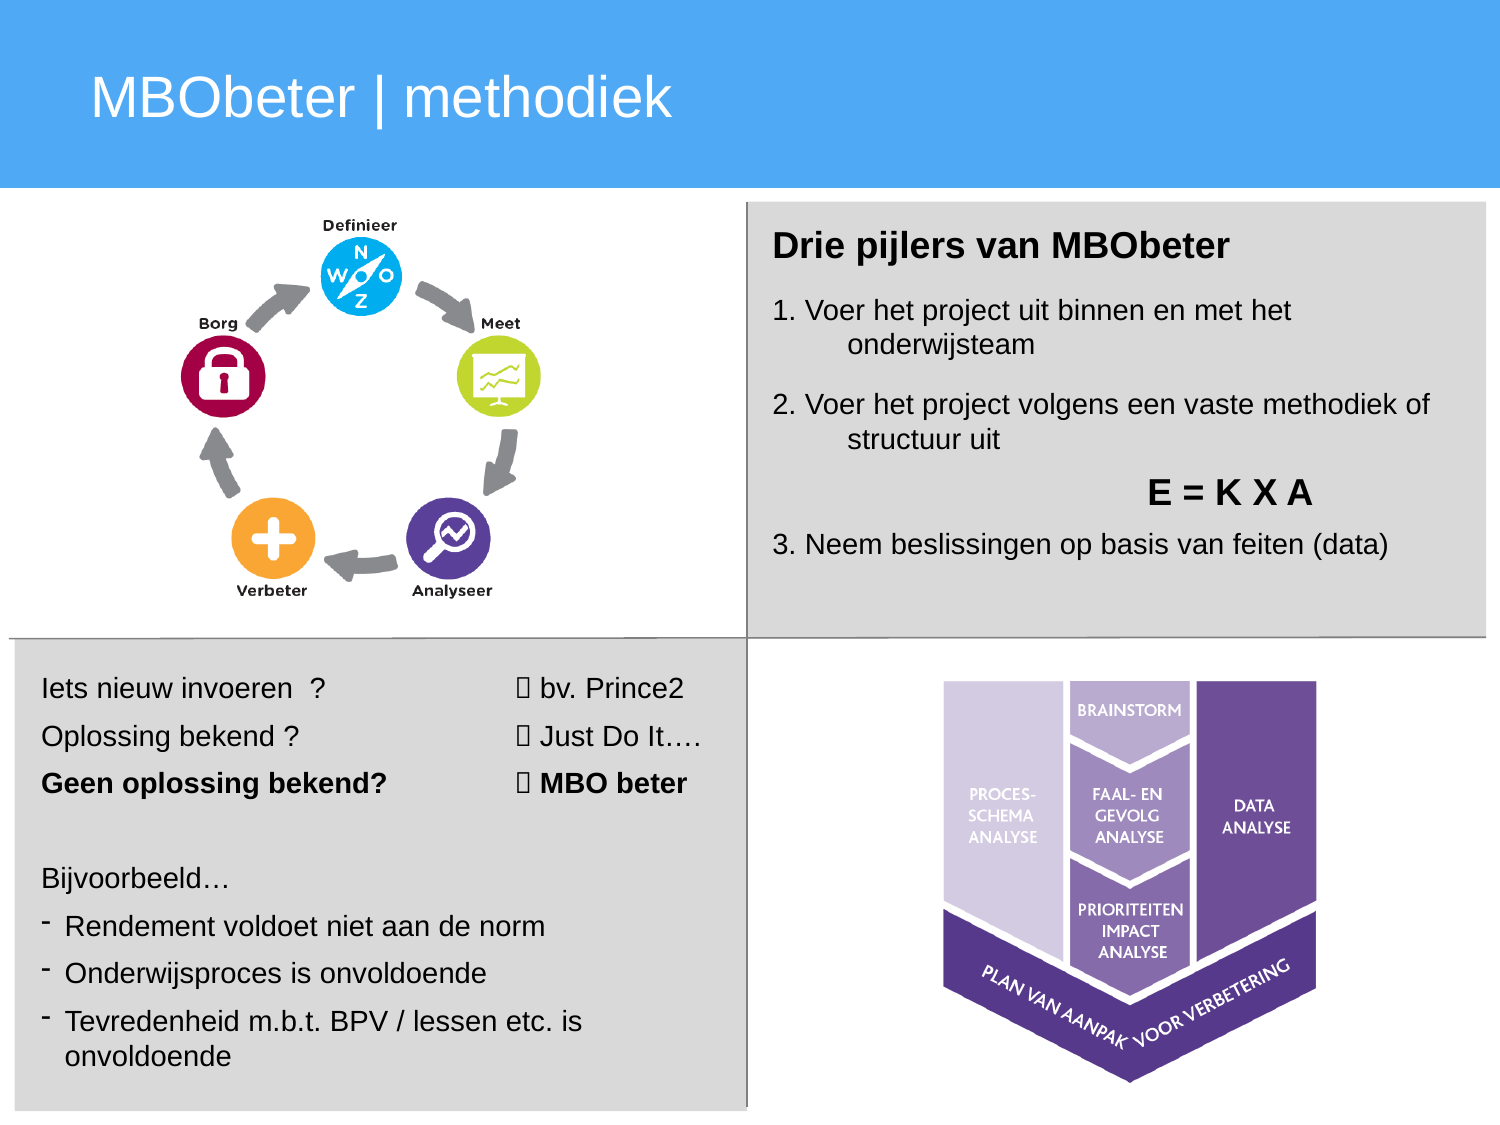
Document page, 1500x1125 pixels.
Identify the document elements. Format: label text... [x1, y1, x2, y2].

text_box [745, 200, 1488, 638]
list MBObeter | methodiek [75, 51, 1436, 138]
text_box [12, 647, 749, 1113]
picture [141, 202, 582, 622]
text_box Iets nieuw invoeren ?  bv. Prince2 Oplossing bekend ?  Just Do It…. Geen oplossing bekend?  MBO beter Bijvoorbeeld… Rendement voldoet niet aan de norm Onderwijsproces is onvoldoende Tevredenheid m.b.t. BPV / lessen etc. is onvoldoende [26, 662, 732, 1125]
text_box Drie pijlers van MBObeter 1. Voer het project uit binnen en met het onderwijsteam 2. Voer het project volgens een vaste methodiek of structuur uit E = K X A 3. Neem beslissingen op basis van feiten (data) [757, 213, 1489, 628]
picture [918, 667, 1341, 1095]
